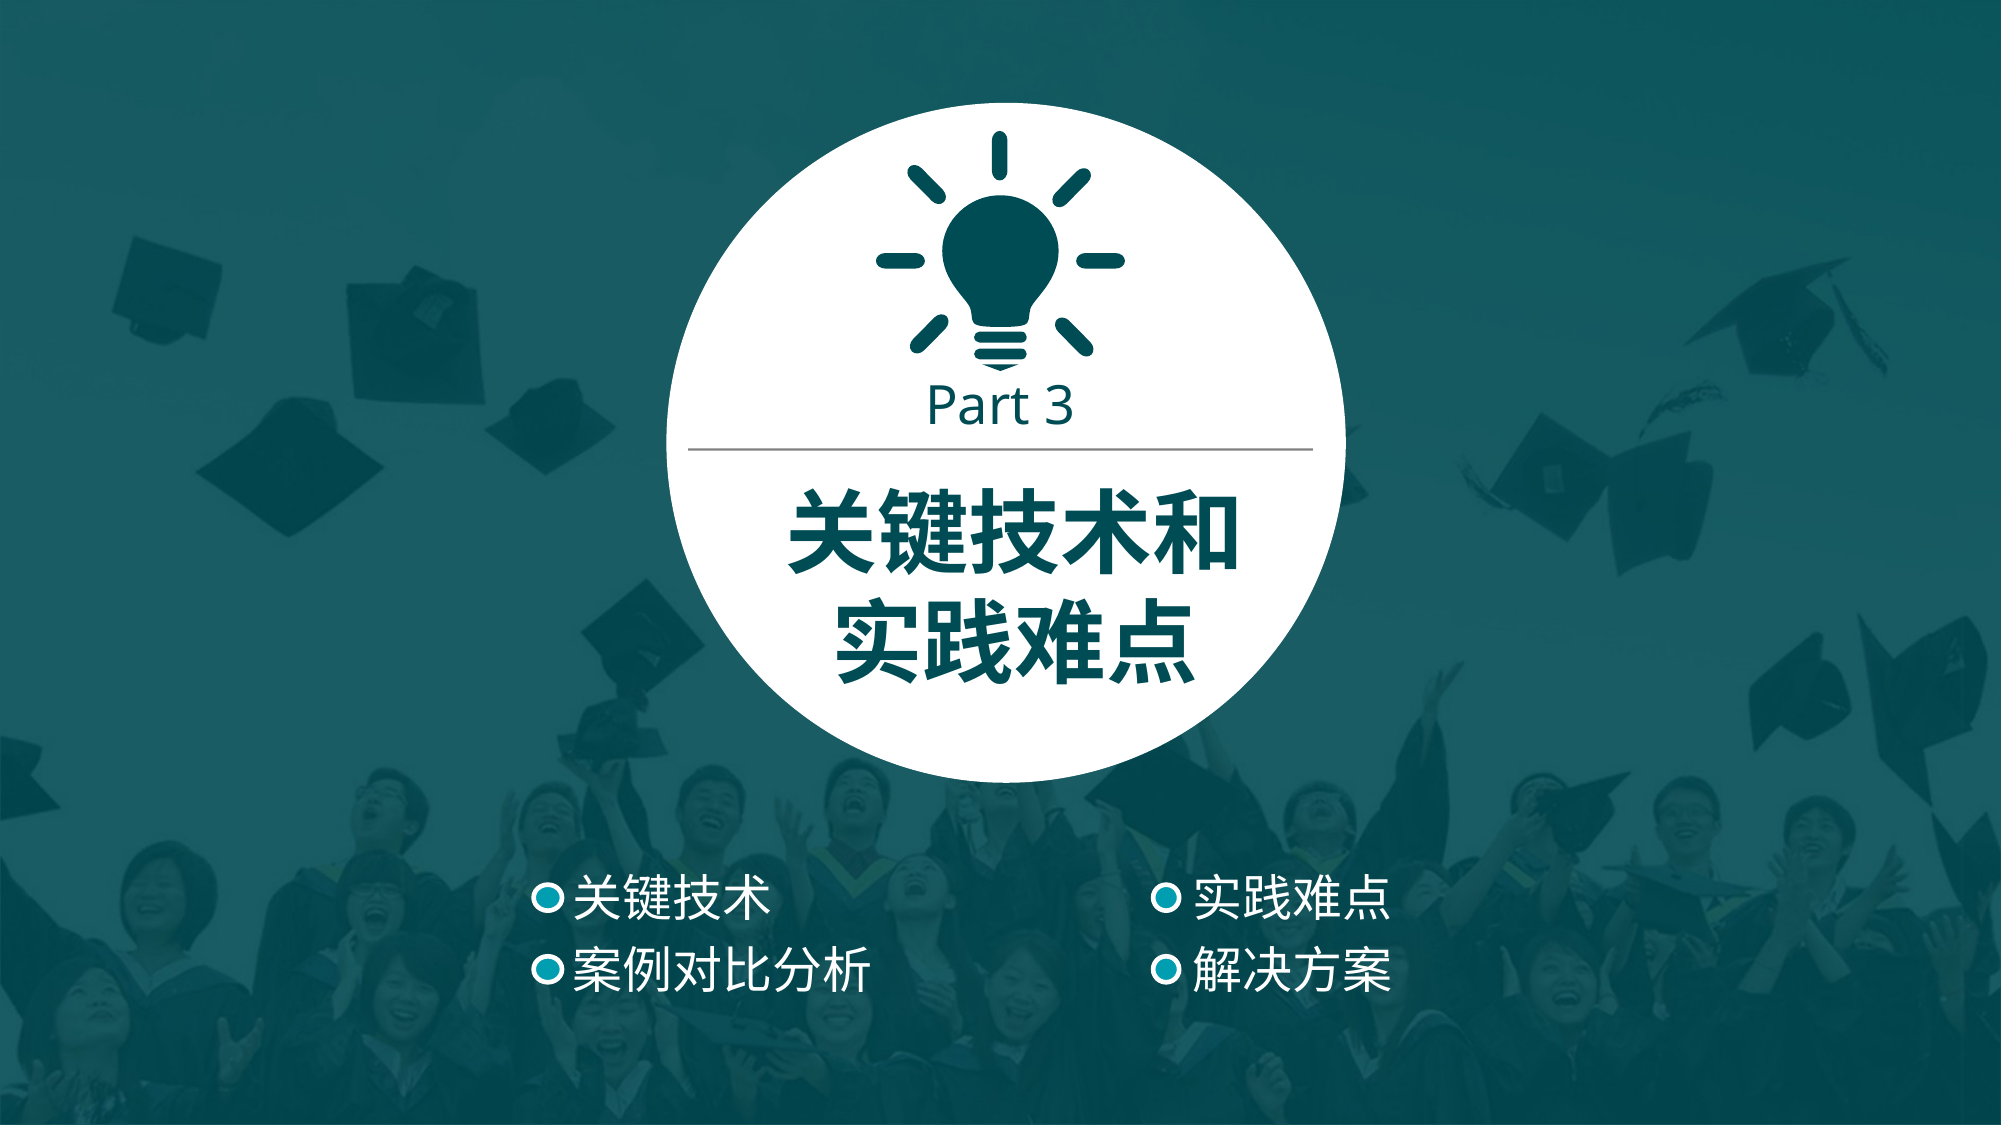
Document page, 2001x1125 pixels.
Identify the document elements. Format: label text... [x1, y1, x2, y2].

text_box [909, 314, 949, 354]
text_box 解决方案 [1177, 931, 1615, 1006]
text_box [1076, 253, 1125, 269]
text_box 实践难点 [1177, 859, 1615, 931]
text_box [974, 348, 1027, 360]
text_box [533, 884, 558, 911]
text_box [1055, 317, 1094, 357]
text_box [974, 331, 1027, 343]
text_box [907, 165, 946, 205]
text_box 案例对比分析 [558, 931, 1027, 1006]
text_box 关键技术 [558, 859, 1027, 931]
text_box [1153, 884, 1177, 911]
text_box [982, 364, 1019, 372]
picture [0, 0, 2001, 1125]
text_box 关键技术和实践难点 [754, 467, 1275, 703]
text_box [787, 703, 1225, 783]
text_box [991, 130, 1008, 181]
text_box [1052, 168, 1091, 208]
text_box [875, 253, 925, 269]
text_box [1153, 956, 1177, 983]
text_box [666, 102, 1346, 671]
text_box [942, 195, 1059, 327]
text_box [533, 956, 558, 983]
text_box Part 3 [925, 369, 1076, 436]
